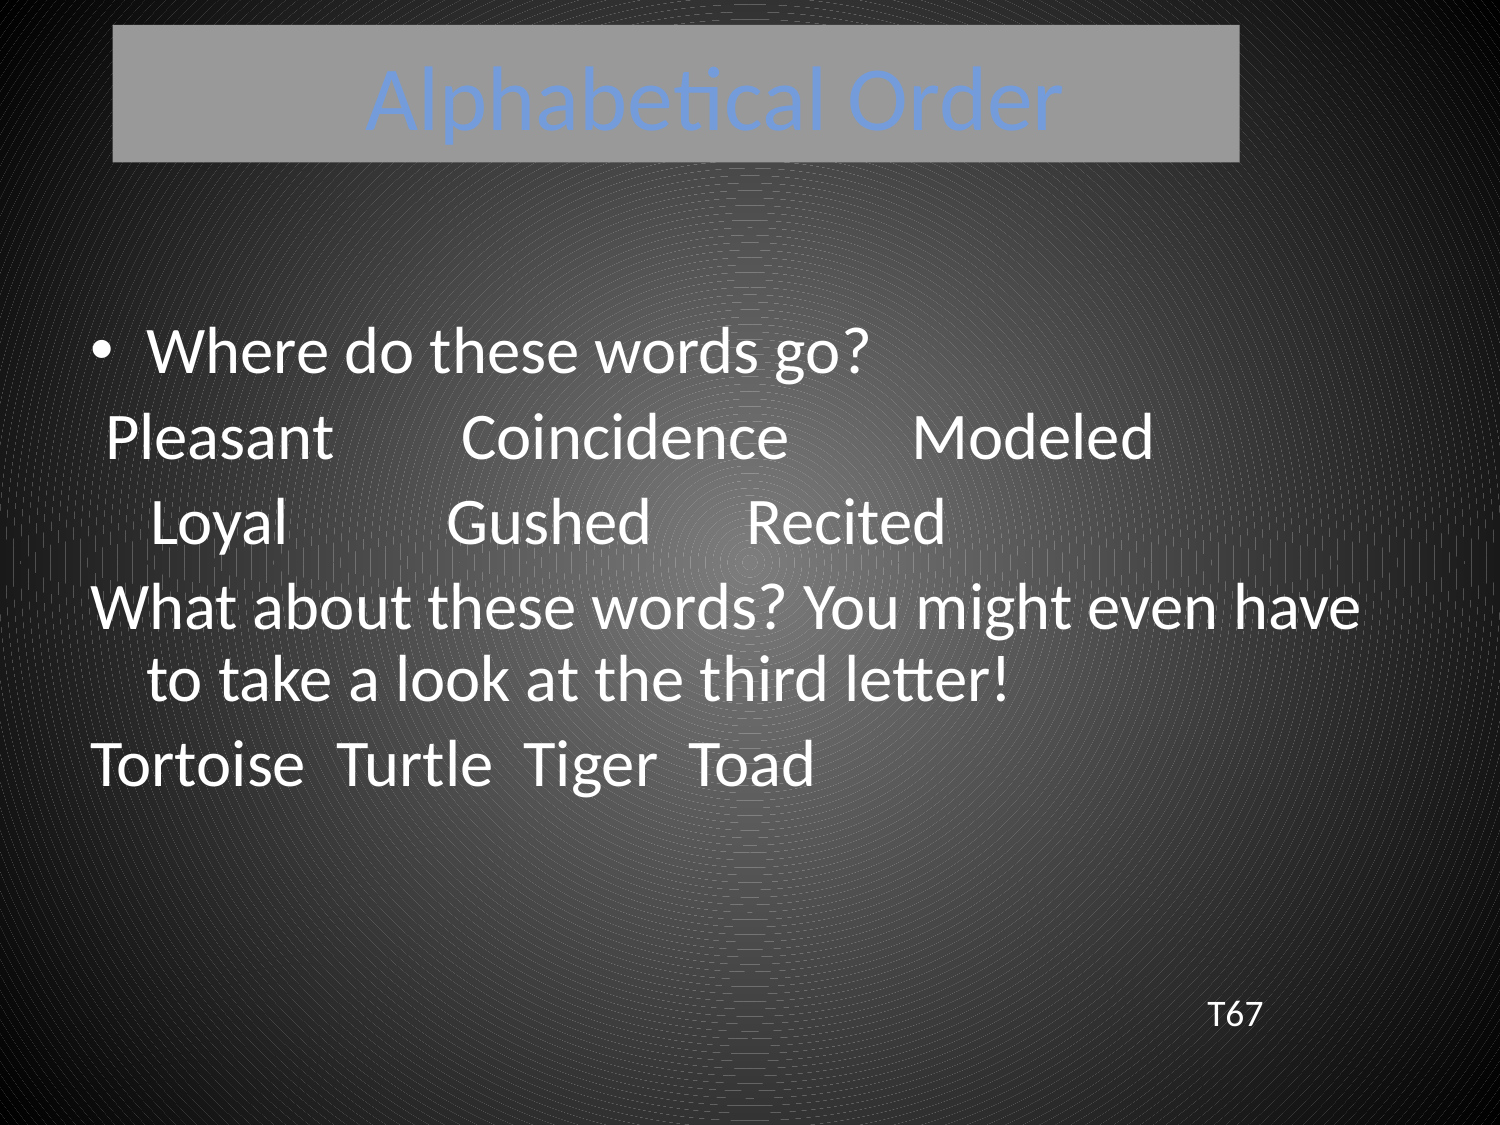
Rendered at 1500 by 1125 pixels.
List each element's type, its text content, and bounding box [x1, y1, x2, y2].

title Alphabetical Order [112, 24, 1240, 163]
list Where do these words go? Pleasant Coincidence Modeled Loyal Gushed Recited What about these words? You might even have to take a look at the third letter! Tortoise Turtle Tiger Toad [75, 308, 1425, 1059]
text_box T67 [1192, 981, 1279, 1042]
